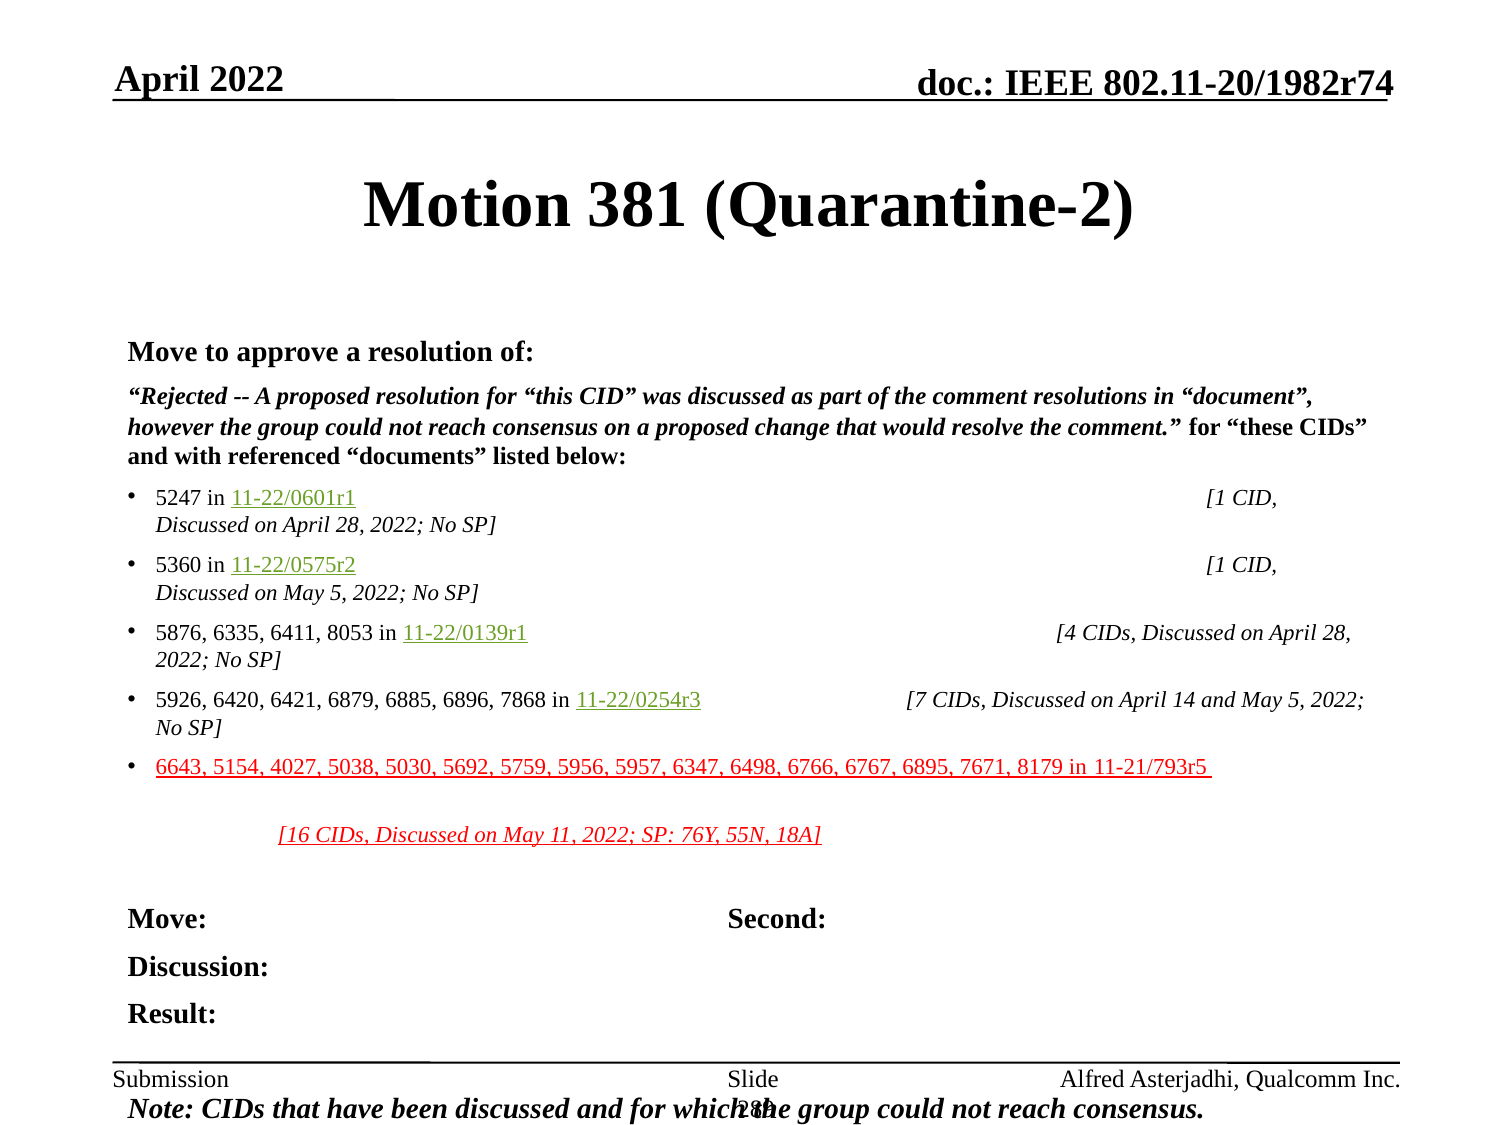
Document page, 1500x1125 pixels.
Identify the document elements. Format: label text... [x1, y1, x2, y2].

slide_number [114, 54, 423, 100]
slide_number Slide 289 [712, 1061, 800, 1123]
list Move to approve a resolution of: “Rejected -- A proposed resolution for “this CID” was discussed as part of the comment resolutions in “document”, however the group could not reach consensus on a proposed change that would resolve the comment.” for “these CIDs” and with referenced “documents” listed below: 5247 in 11-22/0601r1 [1 CID, Discussed on April 28, 2022; No SP] 5360 in 11-22/0575r2 [1 CID, Discussed on May 5, 2022; No SP] 5876, 6335, 6411, 8053 in 11-22/0139r1 [4 CIDs, Discussed on April 28, 2022; No SP] 5926, 6420, 6421, 6879, 6885, 6896, 7868 in 11-22/0254r3 [7 CIDs, Discussed on April 14 and May 5, 2022; No SP] 6643, 5154, 4027, 5038, 5030, 5692, 5759, 5956, 5957, 6347, 6498, 6766, 6767, 6895, 7671, 8179 in 11-21/793r5 [16 CIDs, Discussed on May 11, 2022; SP: 76Y, 55N, 18A] Move: Second: Discussion: Result: Note: CIDs that have been discussed and for which the group could not reach consensus. *Additions from Wednesday’s EVE MAC session. [112, 324, 1388, 1063]
footer Alfred Asterjadhi, Qualcomm Inc. [878, 1061, 1402, 1093]
title Motion 381 (Quarantine-2) [112, 112, 1388, 288]
